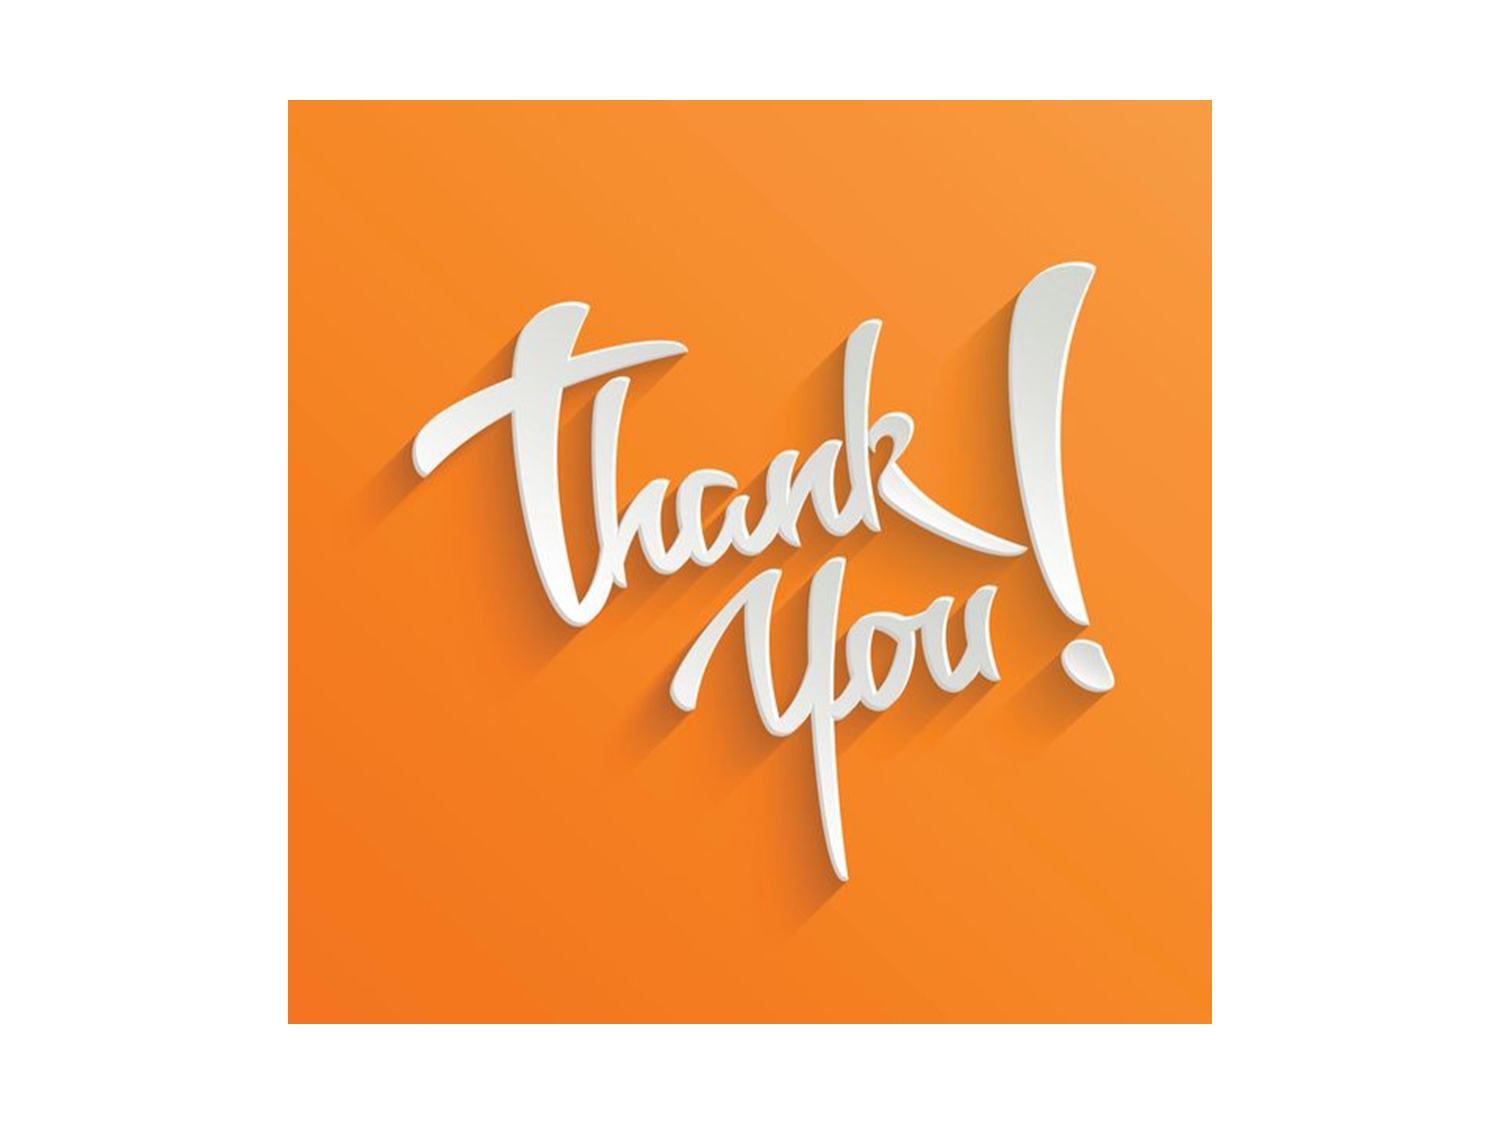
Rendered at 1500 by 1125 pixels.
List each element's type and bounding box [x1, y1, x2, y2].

picture [287, 100, 1213, 1025]
